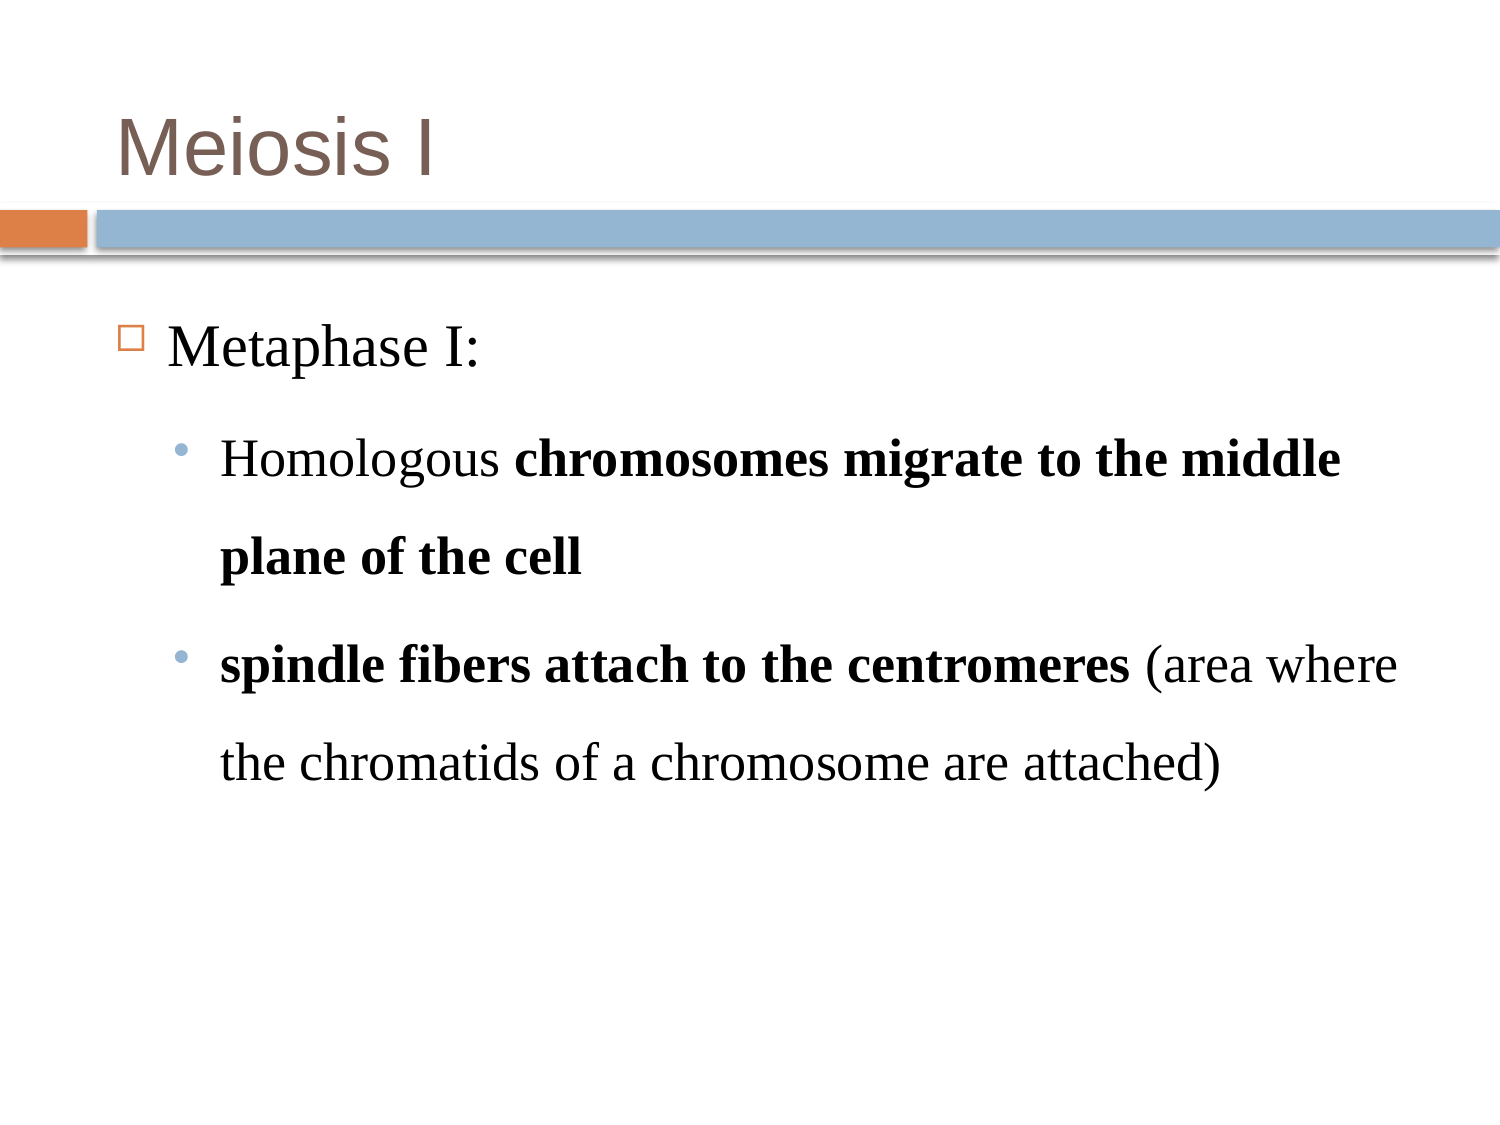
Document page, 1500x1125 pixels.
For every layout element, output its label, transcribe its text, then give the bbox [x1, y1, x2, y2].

list Metaphase I: Homologous chromosomes migrate to the middle plane of the cell spindle fibers attach to the centromeres (area where the chromatids of a chromosome are attached) [100, 262, 1438, 1000]
title Meiosis I [100, 37, 1438, 200]
